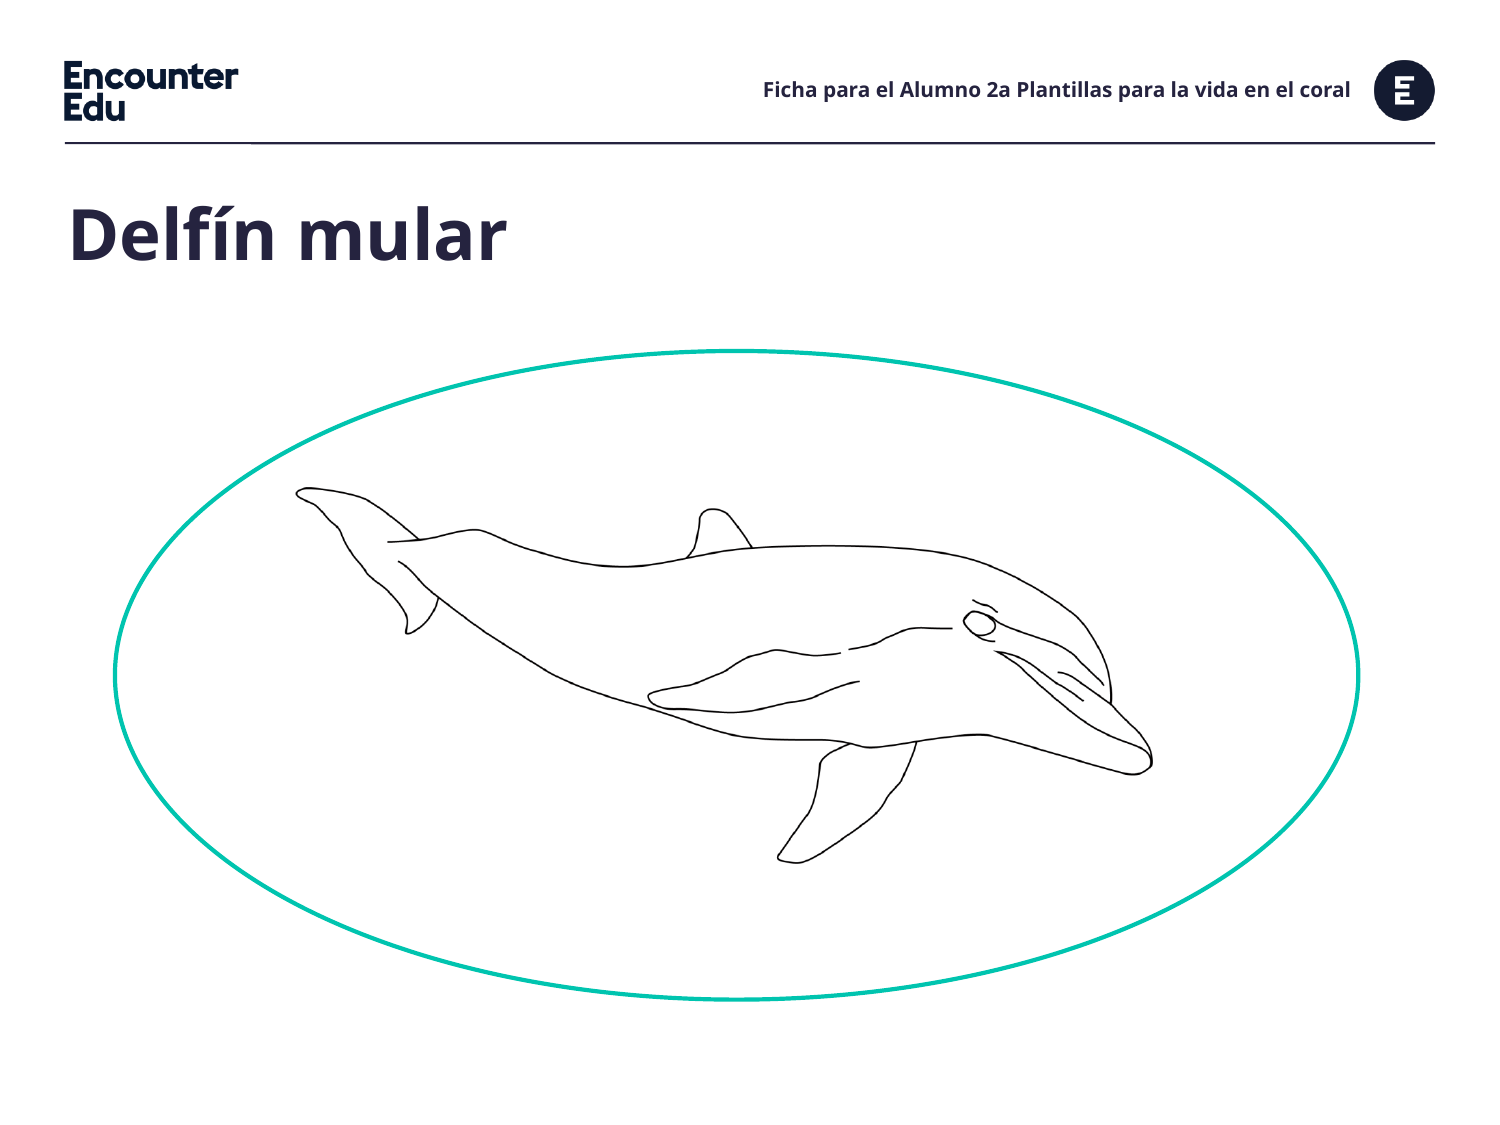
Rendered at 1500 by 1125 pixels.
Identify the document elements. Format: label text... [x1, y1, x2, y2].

list Delfín mular [59, 191, 929, 394]
picture [1372, 58, 1436, 122]
text_box [114, 366, 1359, 1000]
title Ficha para el Alumno 2a Plantillas para la vida en el coral [749, 67, 1359, 114]
picture [295, 487, 1153, 864]
picture [60, 59, 243, 122]
